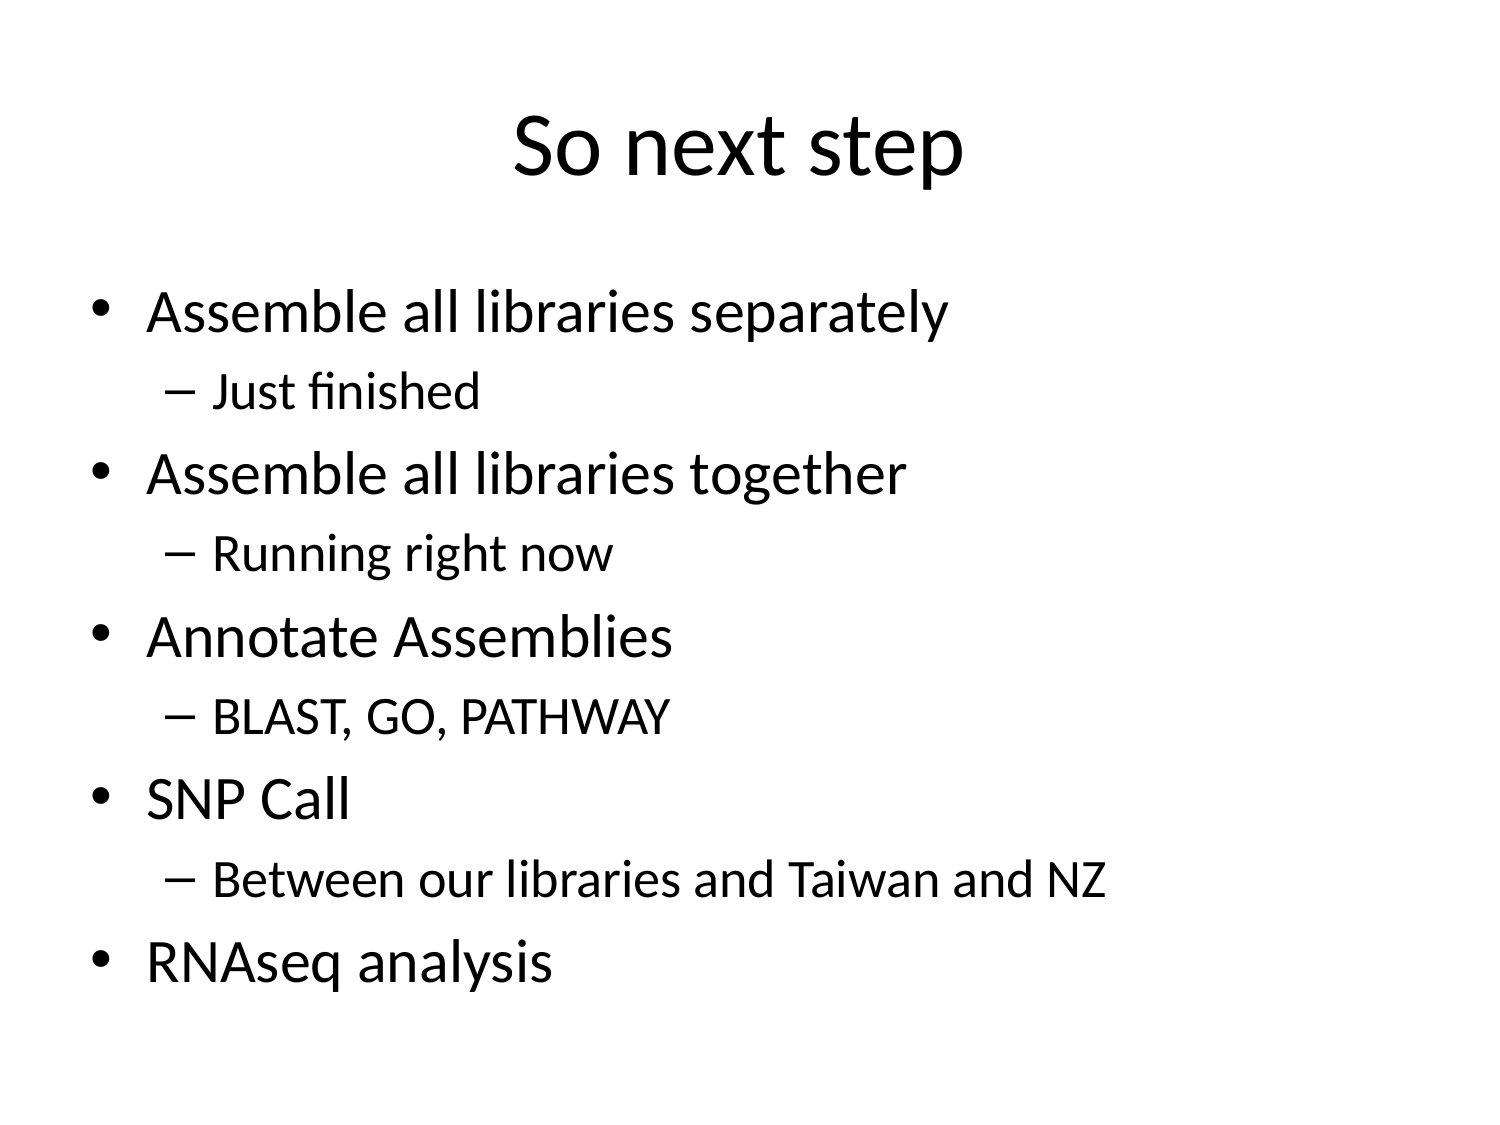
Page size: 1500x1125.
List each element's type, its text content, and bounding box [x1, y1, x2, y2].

title So next step [74, 44, 1426, 233]
list Assemble all libraries separately Just finished Assemble all libraries together Running right now Annotate Assemblies BLAST, GO, PATHWAY SNP Call Between our libraries and Taiwan and NZ RNAseq analysis [74, 262, 1426, 1006]
